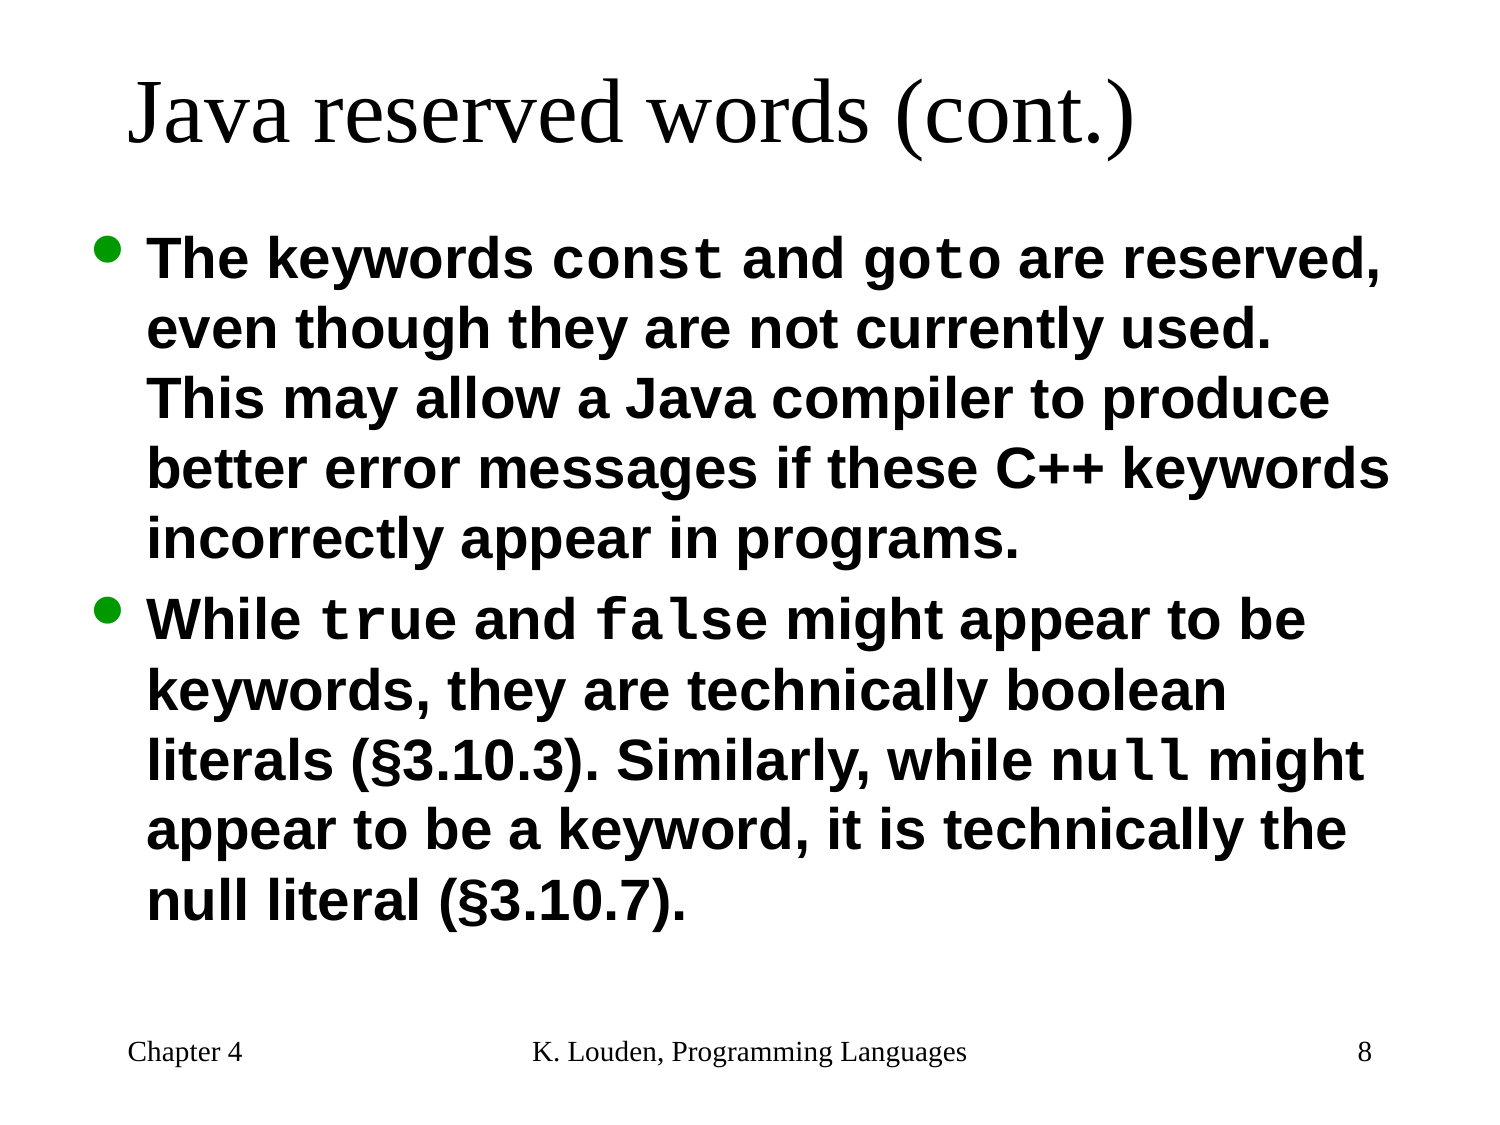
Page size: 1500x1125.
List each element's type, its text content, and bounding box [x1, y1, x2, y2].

slide_number Chapter 4 [112, 1012, 426, 1088]
title Java reserved words (cont.) [112, 12, 1388, 201]
footer K. Louden, Programming Languages [487, 1012, 1013, 1088]
slide_number 8 [1074, 1012, 1388, 1088]
list The keywords const and goto are reserved, even though they are not currently used. This may allow a Java compiler to produce better error messages if these C++ keywords incorrectly appear in programs. While true and false might appear to be keywords, they are technically boolean literals (§3.10.3). Similarly, while null might appear to be a keyword, it is technically the null literal (§3.10.7). [74, 212, 1426, 988]
